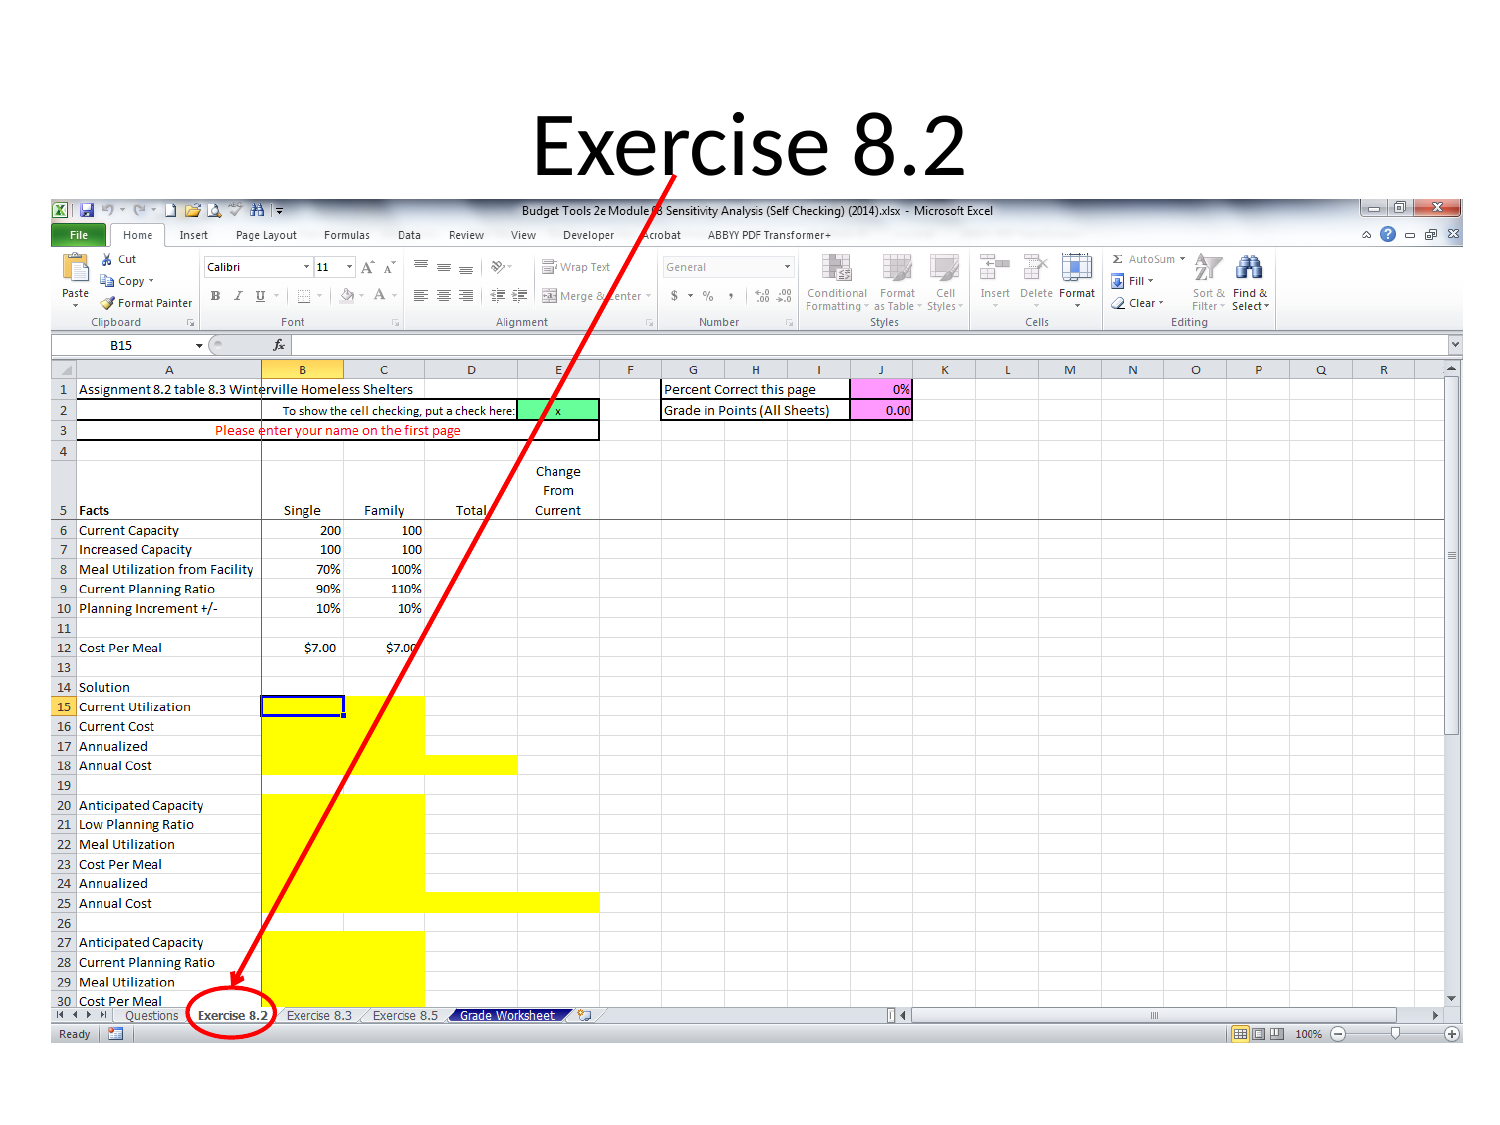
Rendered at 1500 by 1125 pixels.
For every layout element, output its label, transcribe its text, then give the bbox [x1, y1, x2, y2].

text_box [230, 174, 676, 988]
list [50, 199, 1463, 1043]
title Exercise 8.2 [75, 45, 1425, 198]
